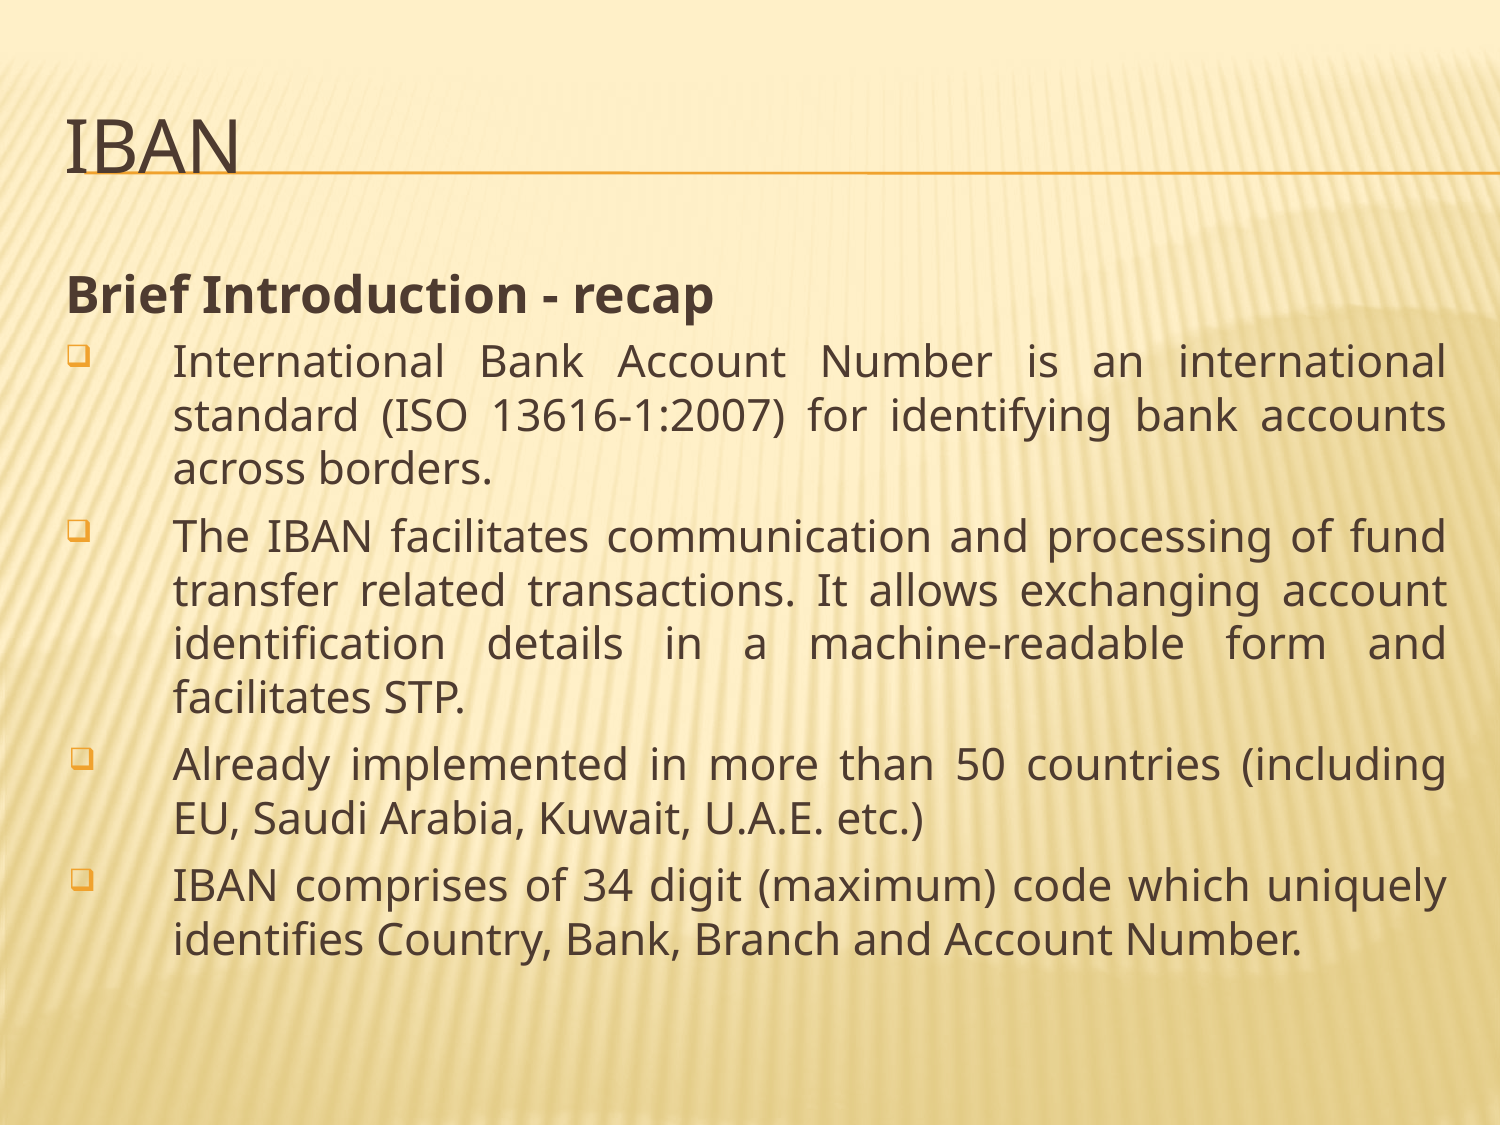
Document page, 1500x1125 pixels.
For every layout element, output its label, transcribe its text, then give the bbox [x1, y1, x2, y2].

list Brief Introduction - recap International Bank Account Number is an international standard (ISO 13616-1:2007) for identifying bank accounts across borders. The IBAN facilitates communication and processing of fund transfer related transactions. It allows exchanging account identification details in a machine-readable form and facilitates STP. Already implemented in more than 50 countries (including EU, Saudi Arabia, Kuwait, U.A.E. etc.) IBAN comprises of 34 digit (maximum) code which uniquely identifies Country, Bank, Branch and Account Number. [49, 254, 1463, 998]
title IBAN [50, 75, 1475, 213]
